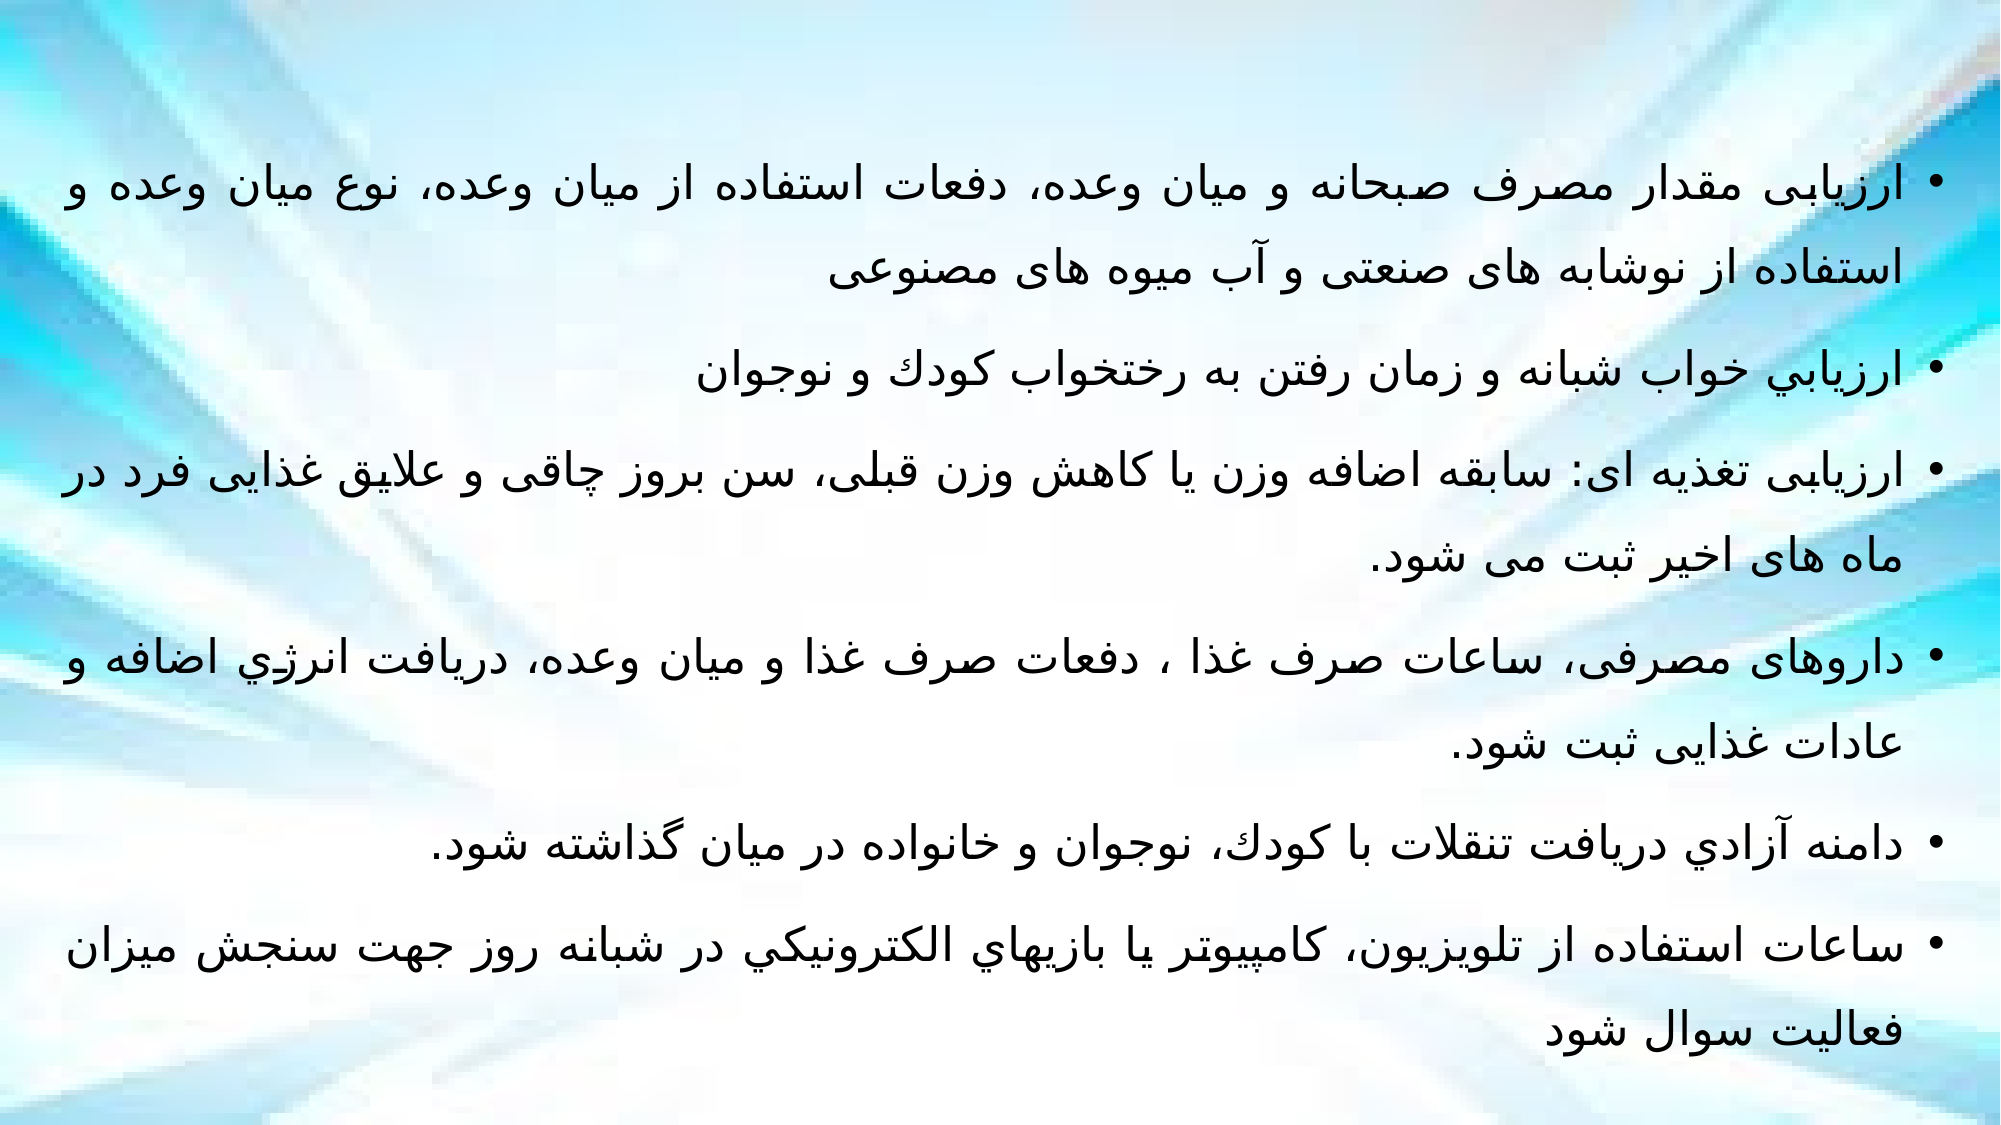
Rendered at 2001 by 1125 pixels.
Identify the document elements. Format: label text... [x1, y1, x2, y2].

picture [0, 0, 2001, 1125]
list ارزیابی مقدار مصرف صبحانه و میان وعده، دفعات استفاده از میان وعده، نوع میان وعده و استفاده از نوشابه های صنعتی و آب میوه های مصنوعی ارزيابي خواب شبانه و زمان رفتن به رختخواب كودك و نوجوان ارزیابی تغذیه ای: سابقه اضافه وزن يا كاهش وزن قبلی، سن بروز چاقی و علایق غذایی فرد در ماه های اخیر ثبت می شود. داروهای مصرفی، ساعات صرف غذا ، دفعات صرف غذا و ميان وعده، دريافت انرژي اضافه و عادات غذایی ثبت شود. دامنه آزادي دريافت تنقلات با كودك، نوجوان و خانواده در ميان گذاشته شود. ساعات استفاده از تلویزیون، کامپيوتر يا بازيهاي الکترونيکي در شبانه روز جهت سنجش میزان فعالیت سوال شود [48, 116, 1957, 1072]
